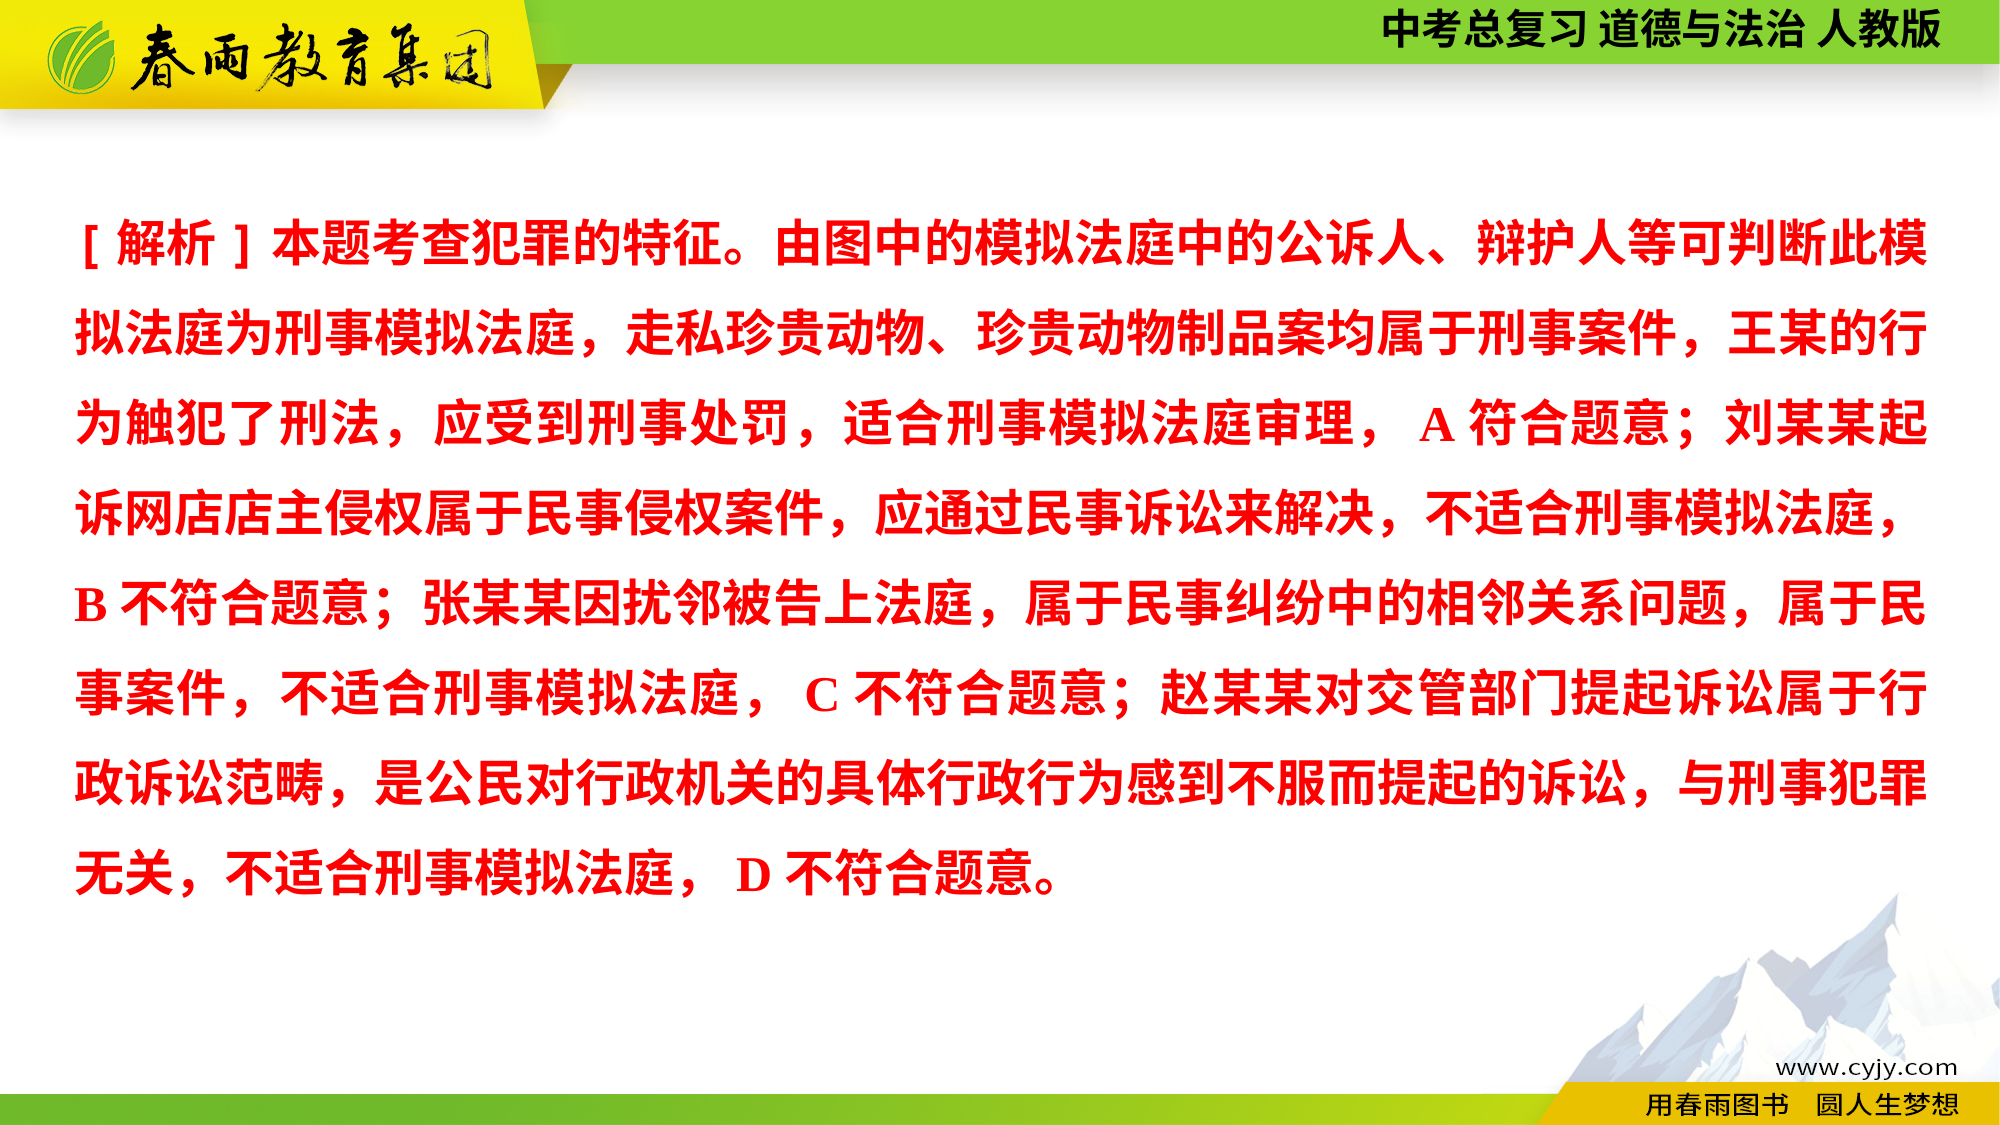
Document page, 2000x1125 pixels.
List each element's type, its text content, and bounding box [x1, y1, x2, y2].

list [解析]本题考查犯罪的特征。由图中的模拟法庭中的公诉人、辩护人等可判断此模拟法庭为刑事模拟法庭，走私珍贵动物、珍贵动物制品案均属于刑事案件，王某的行为触犯了刑法，应受到刑事处罚，适合刑事模拟法庭审理，A符合题意；刘某某起诉网店店主侵权属于民事侵权案件，应通过民事诉讼来解决，不适合刑事模拟法庭，B不符合题意；张某某因扰邻被告上法庭，属于民事纠纷中的相邻关系问题，属于民事案件，不适合刑事模拟法庭，C不符合题意；赵某某对交管部门提起诉讼属于行政诉讼范畴，是公民对行政机关的具体行政行为感到不服而提起的诉讼，与刑事犯罪无关，不适合刑事模拟法庭，D不符合题意。 [59, 174, 1944, 906]
picture [0, 0, 2000, 1125]
